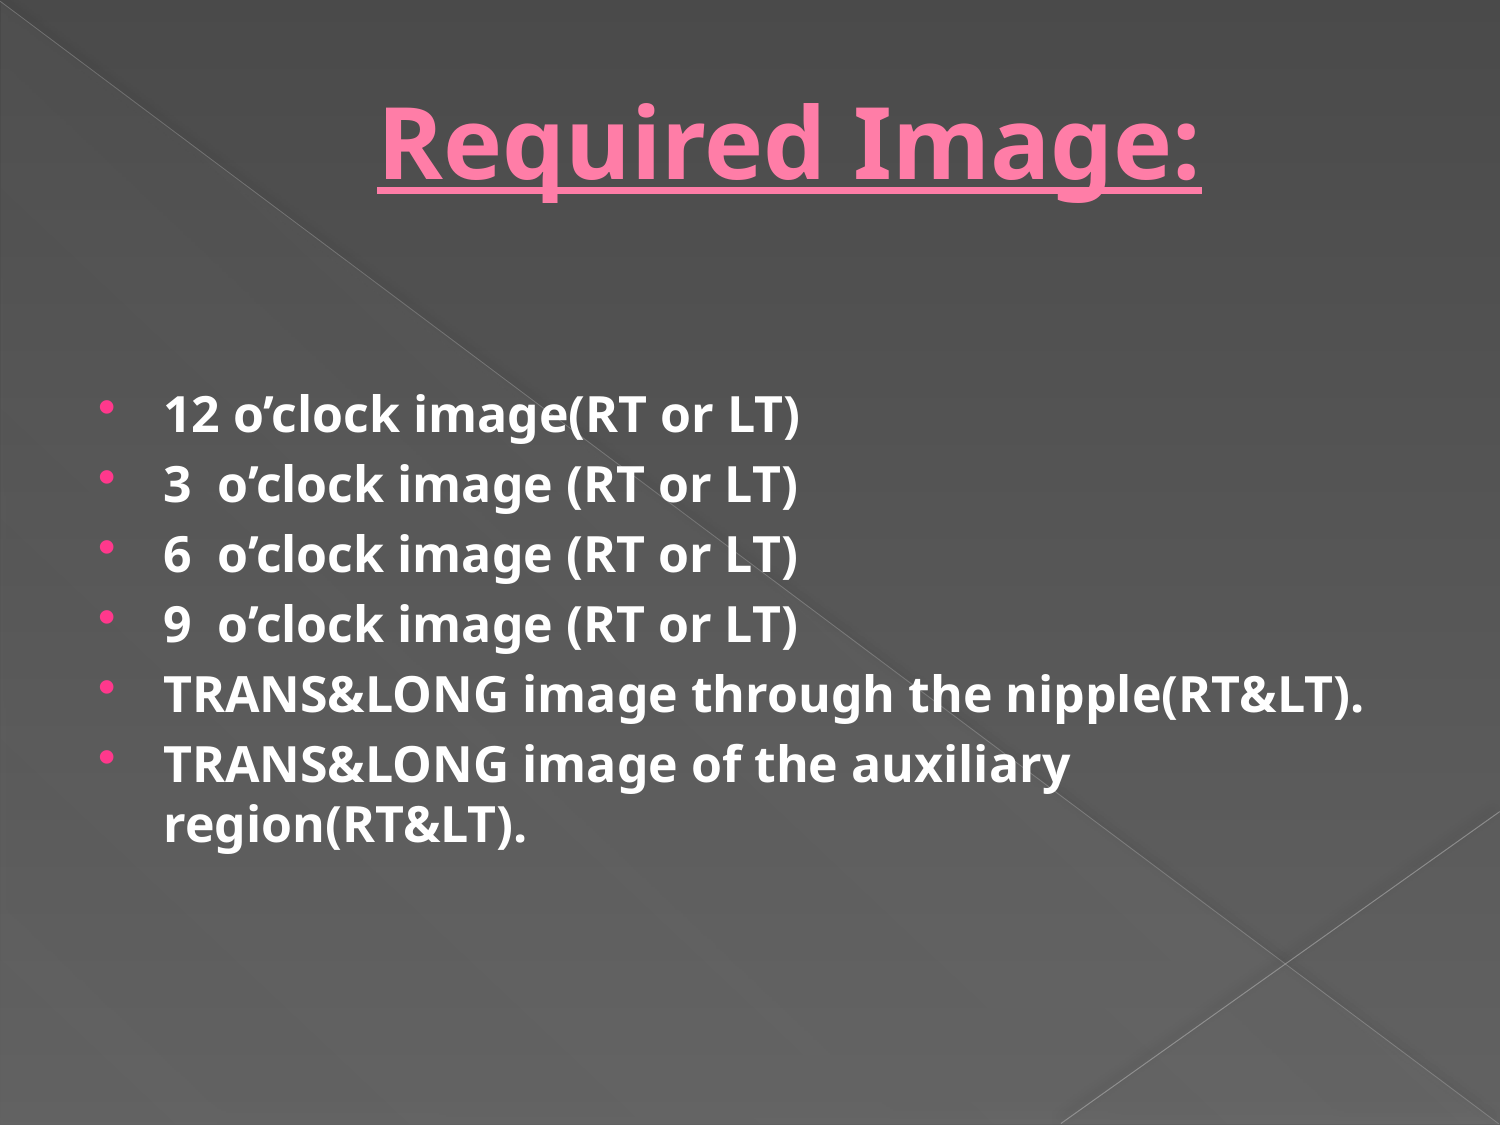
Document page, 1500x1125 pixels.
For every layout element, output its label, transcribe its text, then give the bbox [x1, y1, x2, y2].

title Required Image: [75, 43, 1425, 235]
list 12 o’clock image(RT or LT) 3 o’clock image (RT or LT) 6 o’clock image (RT or LT) 9 o’clock image (RT or LT) TRANS&LONG image through the nipple(RT&LT). TRANS&LONG image of the auxiliary region(RT&LT). [75, 375, 1425, 961]
